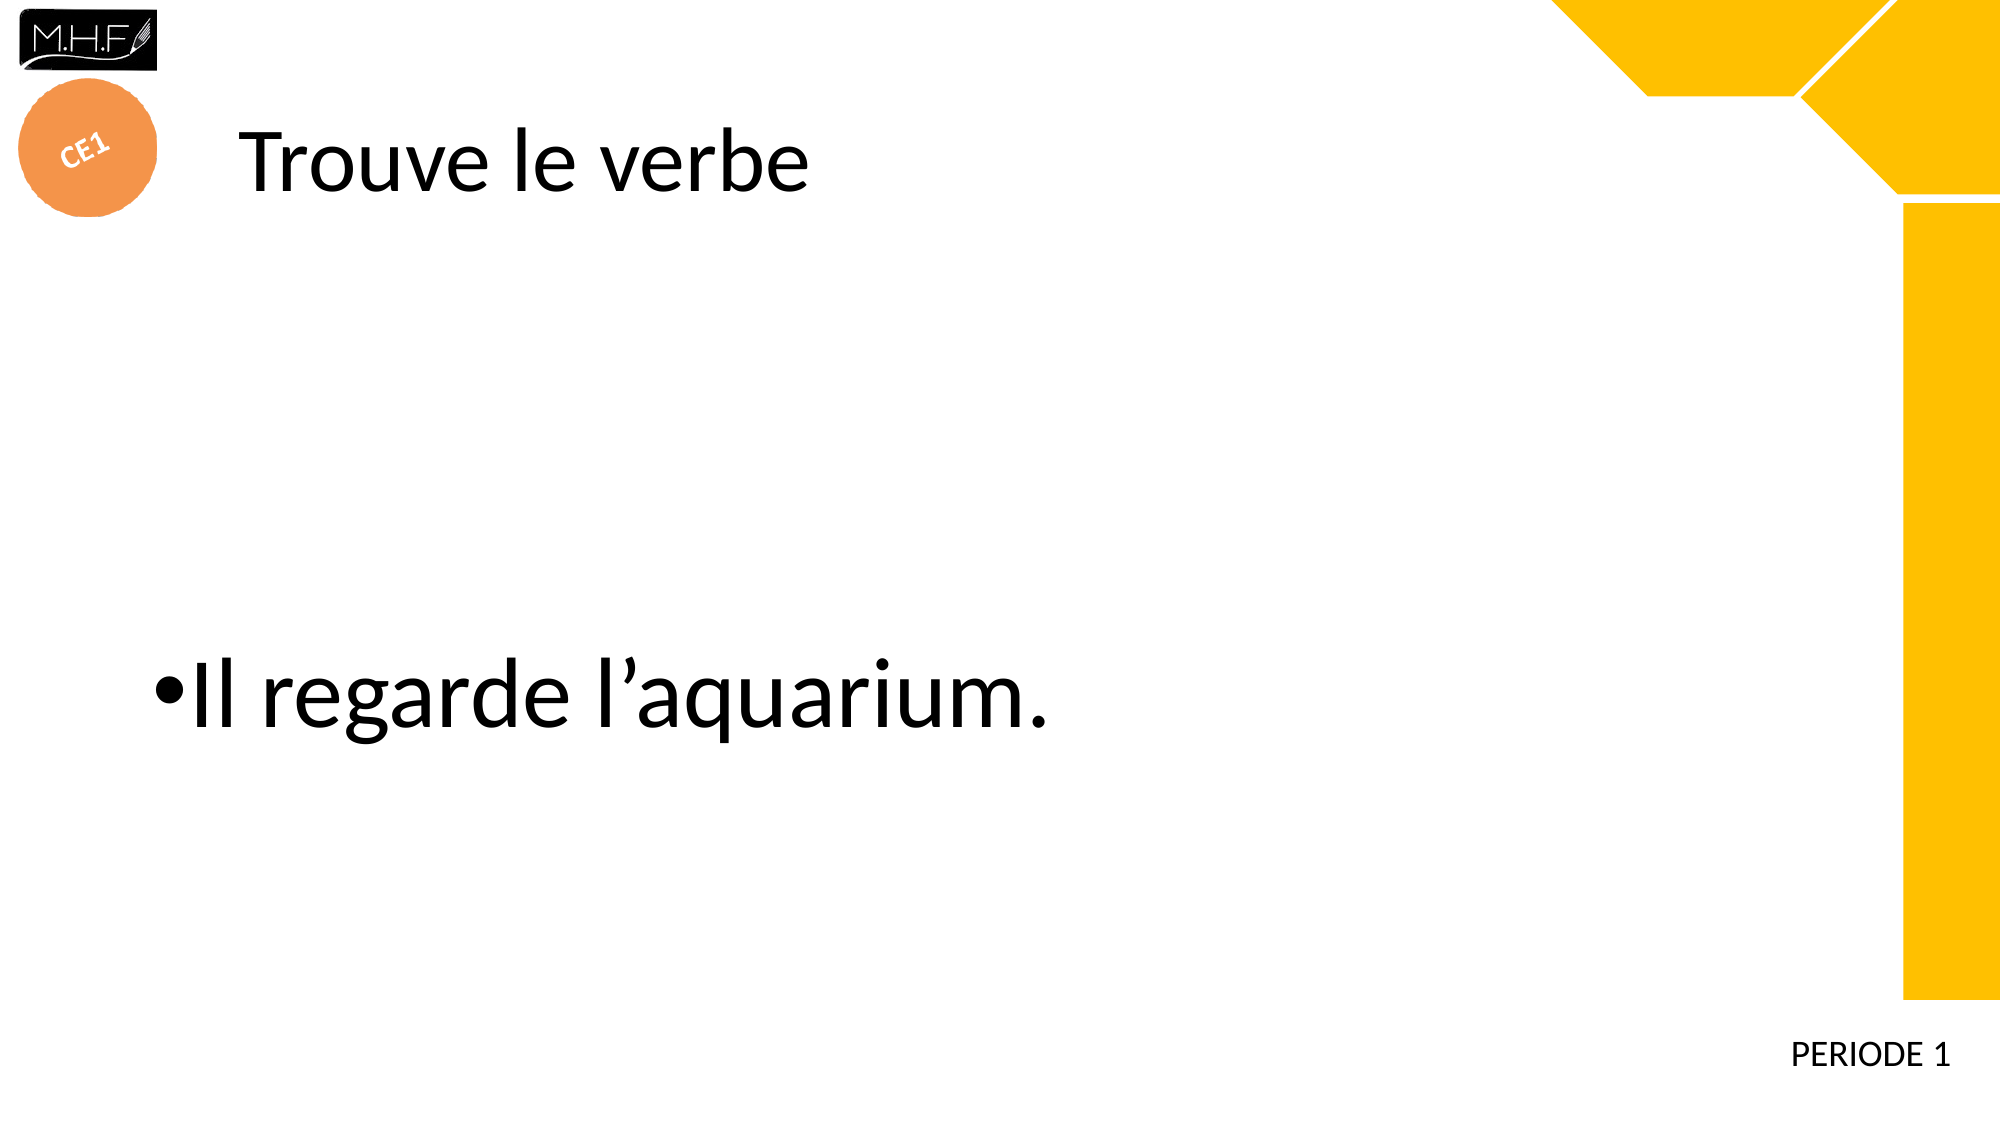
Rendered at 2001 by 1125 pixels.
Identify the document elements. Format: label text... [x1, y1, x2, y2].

text_box PERIODE 1 [1362, 1021, 1967, 1082]
text_box [1549, 0, 1892, 98]
list Il regarde l’aquarium. [137, 376, 1863, 1014]
picture [16, 7, 157, 74]
text_box [1902, 202, 2000, 1001]
picture [18, 78, 157, 218]
text_box Trouve le verbe [223, 105, 1338, 377]
text_box [1799, 0, 2000, 196]
